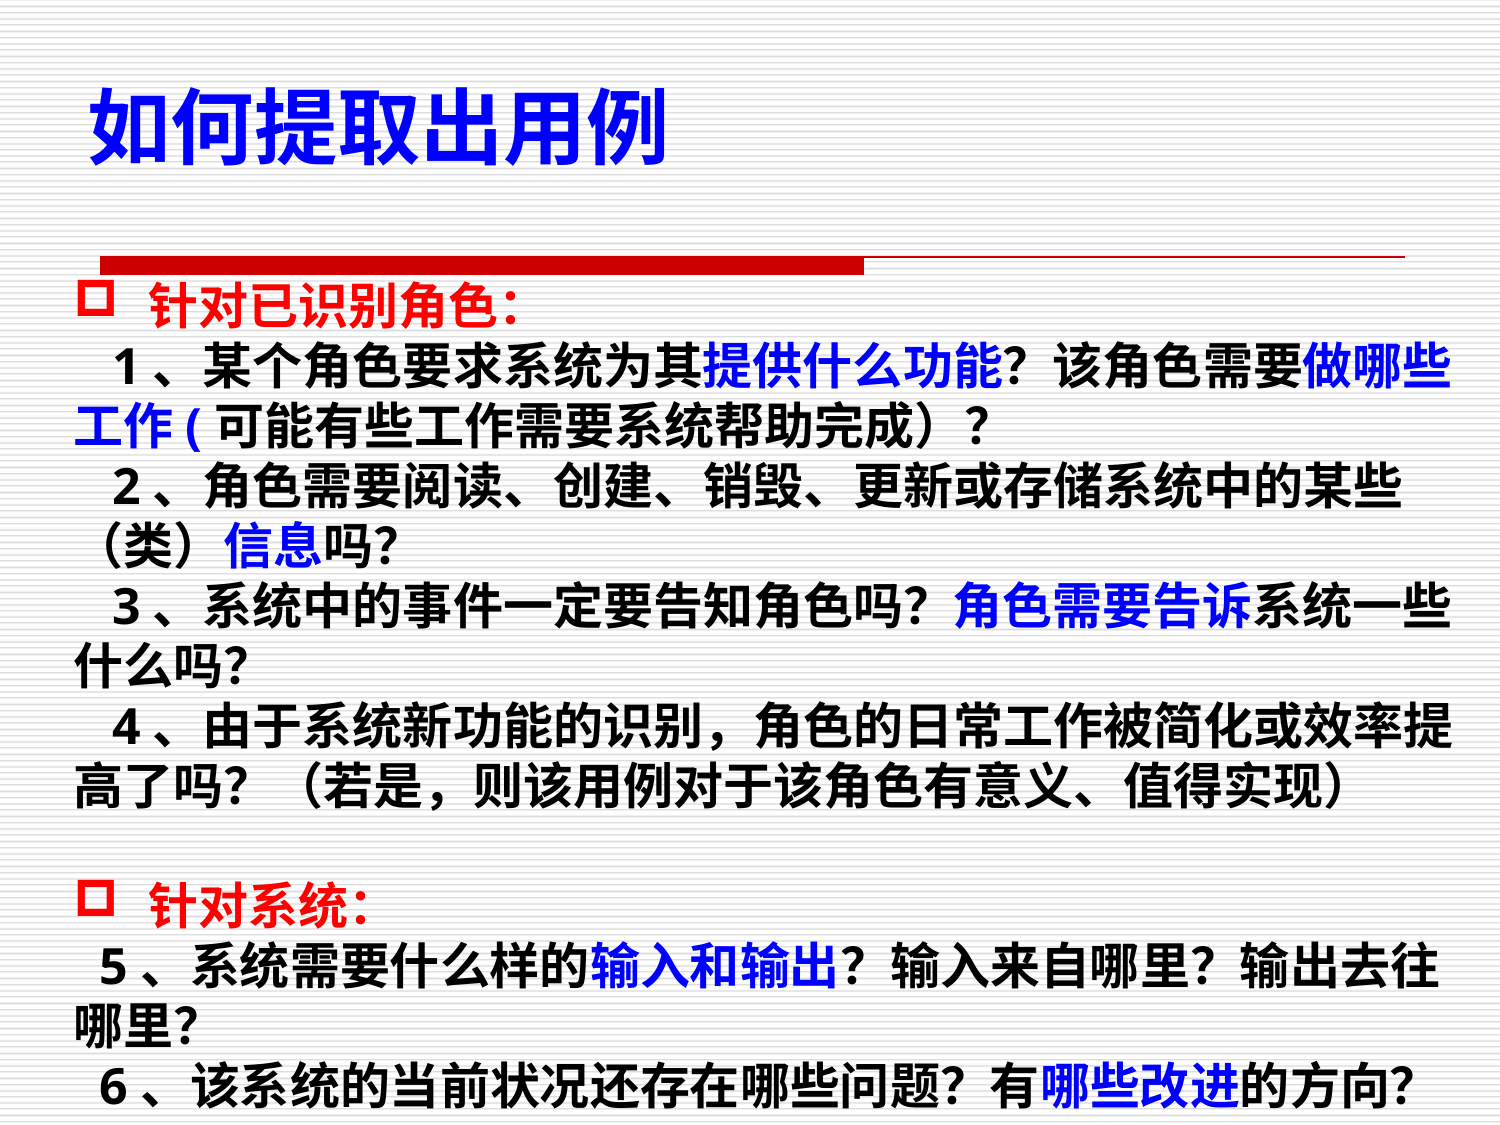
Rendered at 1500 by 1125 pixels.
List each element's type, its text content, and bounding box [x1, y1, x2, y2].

text_box 针对已识别角色： 1、某个角色要求系统为其提供什么功能？该角色需要做哪些工作(可能有些工作需要系统帮助完成）？ 2、角色需要阅读、创建、销毁、更新或存储系统中的某些（类）信息吗？ 3、系统中的事件一定要告知角色吗？角色需要告诉系统一些什么吗？ 4、由于系统新功能的识别，角色的日常工作被简化或效率提高了吗？（若是，则该用例对于该角色有意义、值得实现） 针对系统： 5、系统需要什么样的输入和输出？输入来自哪里？输出去往哪里？ 6、该系统的当前状况还存在哪些问题？有哪些改进的方向？ [73, 274, 1462, 1115]
picture [0, 0, 1500, 1125]
text_box 如何提取出用例 [72, 67, 1348, 183]
